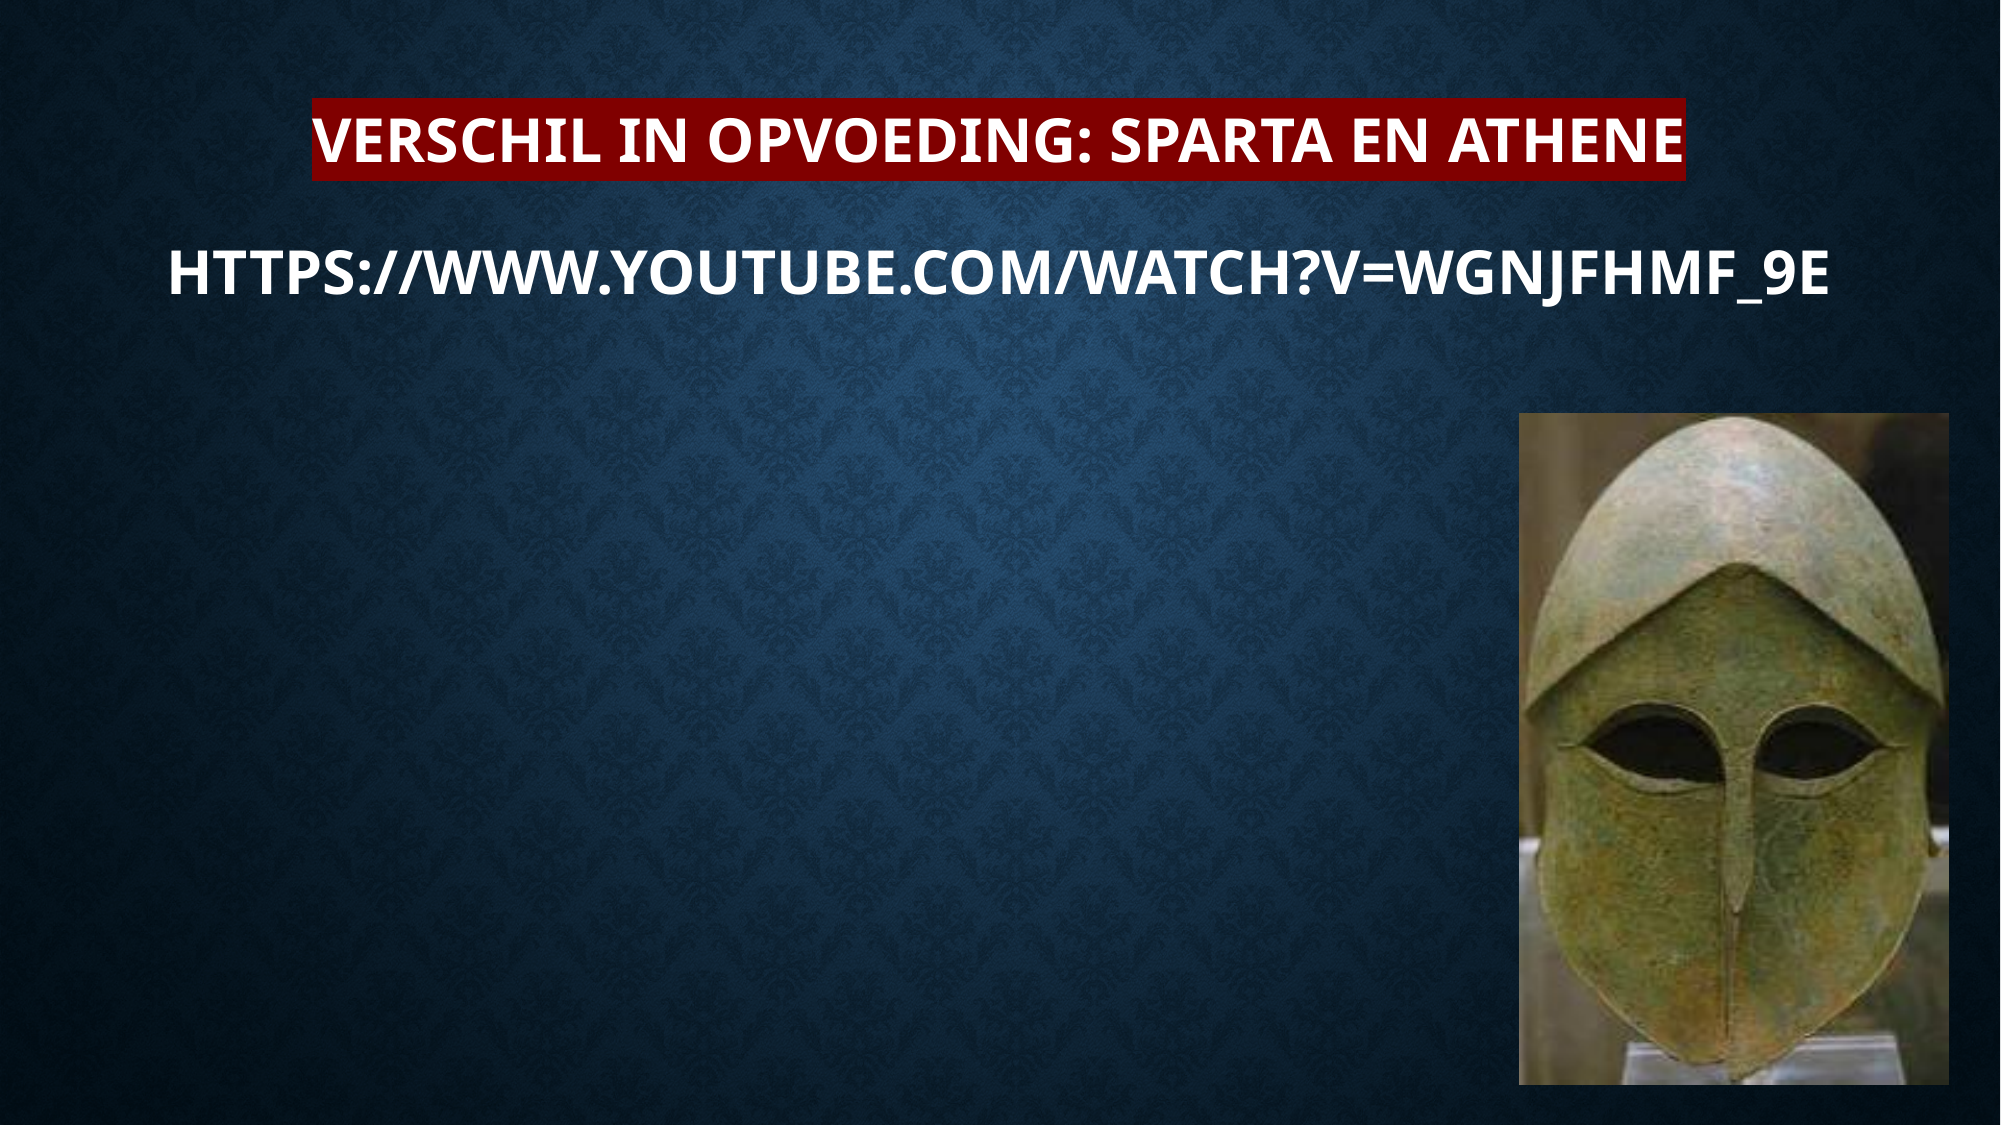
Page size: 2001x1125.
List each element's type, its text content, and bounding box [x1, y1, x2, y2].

title Verschil in opvoeding: Sparta en Athene https://www.youtube.com/watch?v=WGNJfhMf_9E [149, 99, 1849, 318]
picture [1518, 413, 1950, 1086]
